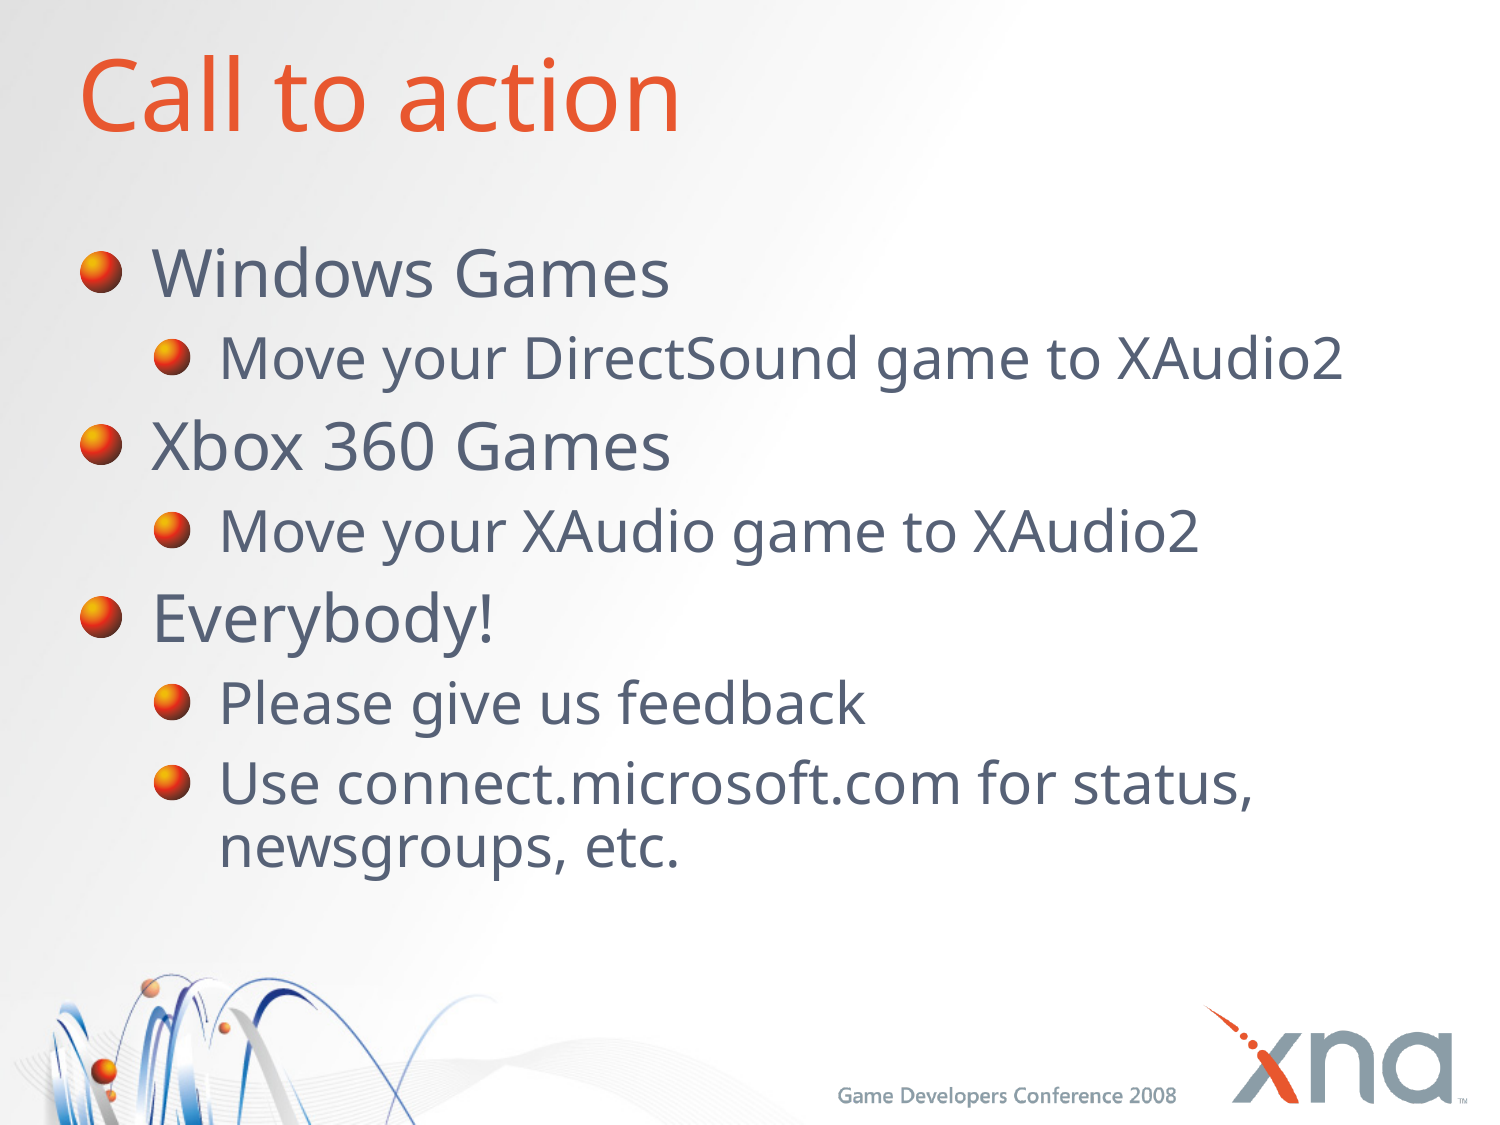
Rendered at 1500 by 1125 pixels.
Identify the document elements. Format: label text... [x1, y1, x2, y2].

title Call to action [61, 37, 1460, 161]
picture [0, 0, 1500, 1125]
list Windows Games Move your DirectSound game to XAudio2 Xbox 360 Games Move your XAudio game to XAudio2 Everybody! Please give us feedback Use connect.microsoft.com for status, newsgroups, etc. [62, 232, 1476, 911]
